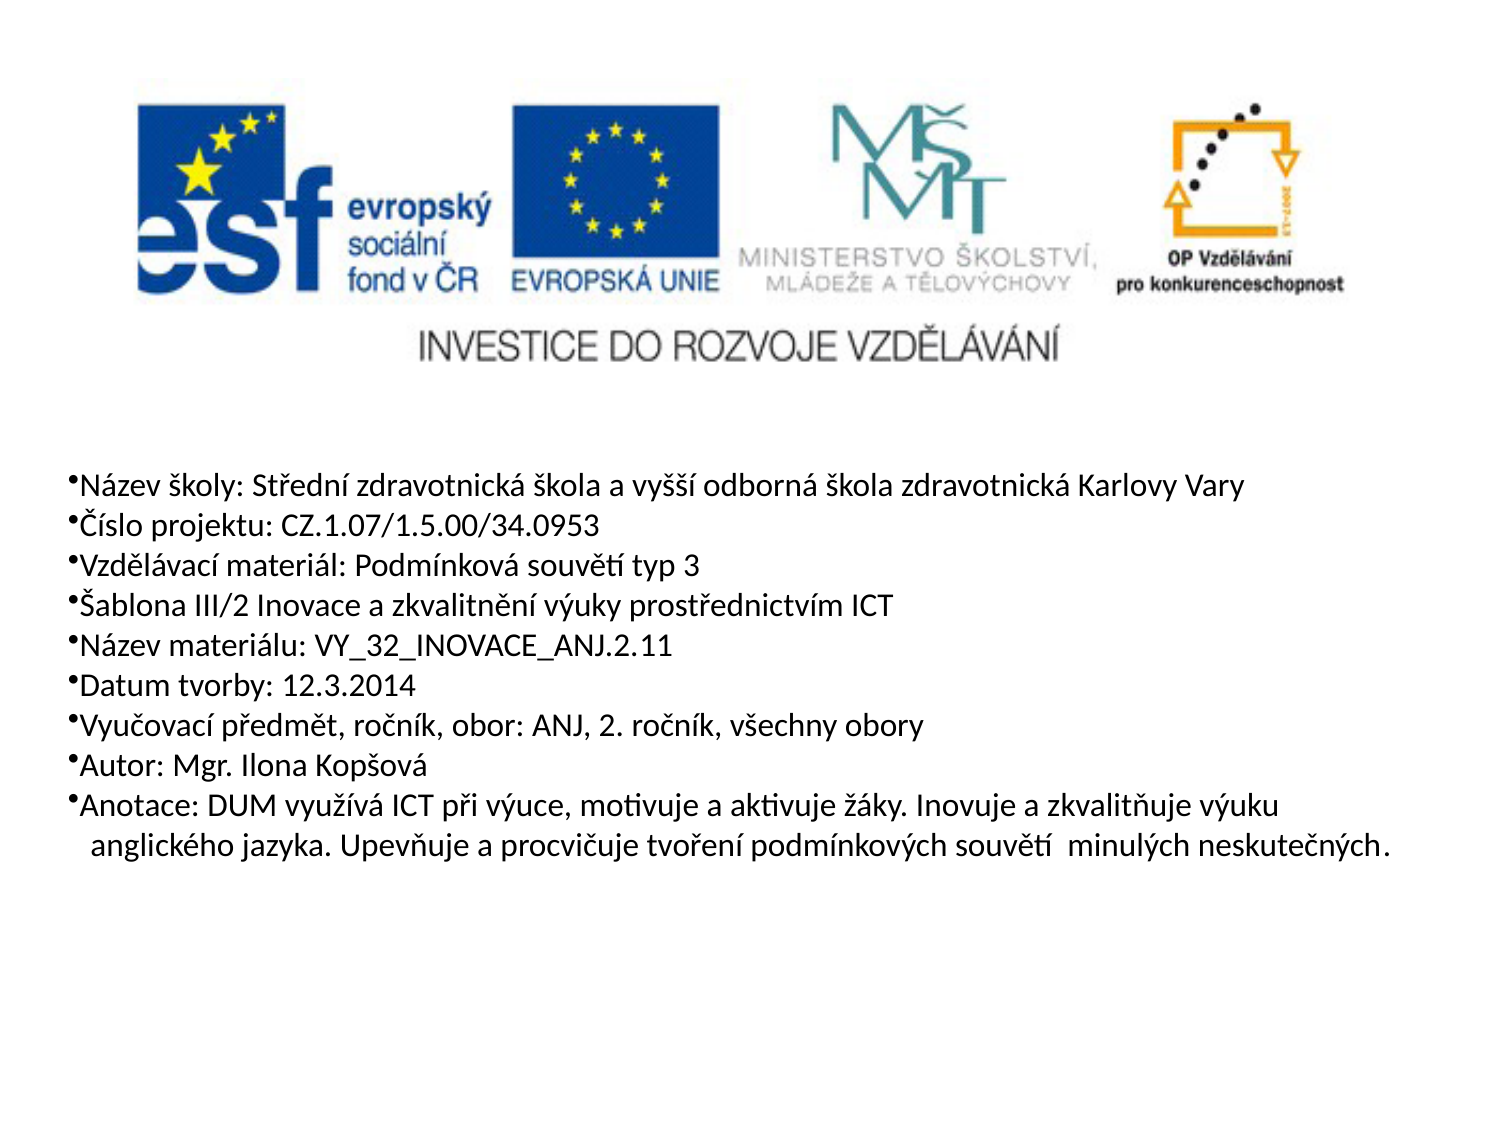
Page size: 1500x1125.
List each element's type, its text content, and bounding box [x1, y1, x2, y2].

picture [100, 77, 1377, 386]
text_box Název školy: Střední zdravotnická škola a vyšší odborná škola zdravotnická Karlovy Vary Číslo projektu: CZ.1.07/1.5.00/34.0953 Vzdělávací materiál: Podmínková souvětí typ 3 Šablona III/2 Inovace a zkvalitnění výuky prostřednictvím ICT Název materiálu: VY_32_INOVACE_ANJ.2.11 Datum tvorby: 12.3.2014 Vyučovací předmět, ročník, obor: ANJ, 2. ročník, všechny obory Autor: Mgr. Ilona Kopšová Anotace: DUM využívá ICT při výuce, motivuje a aktivuje žáky. Inovuje a zkvalitňuje výuku anglického jazyka. Upevňuje a procvičuje tvoření podmínkových souvětí minulých neskutečných. [53, 456, 1441, 871]
